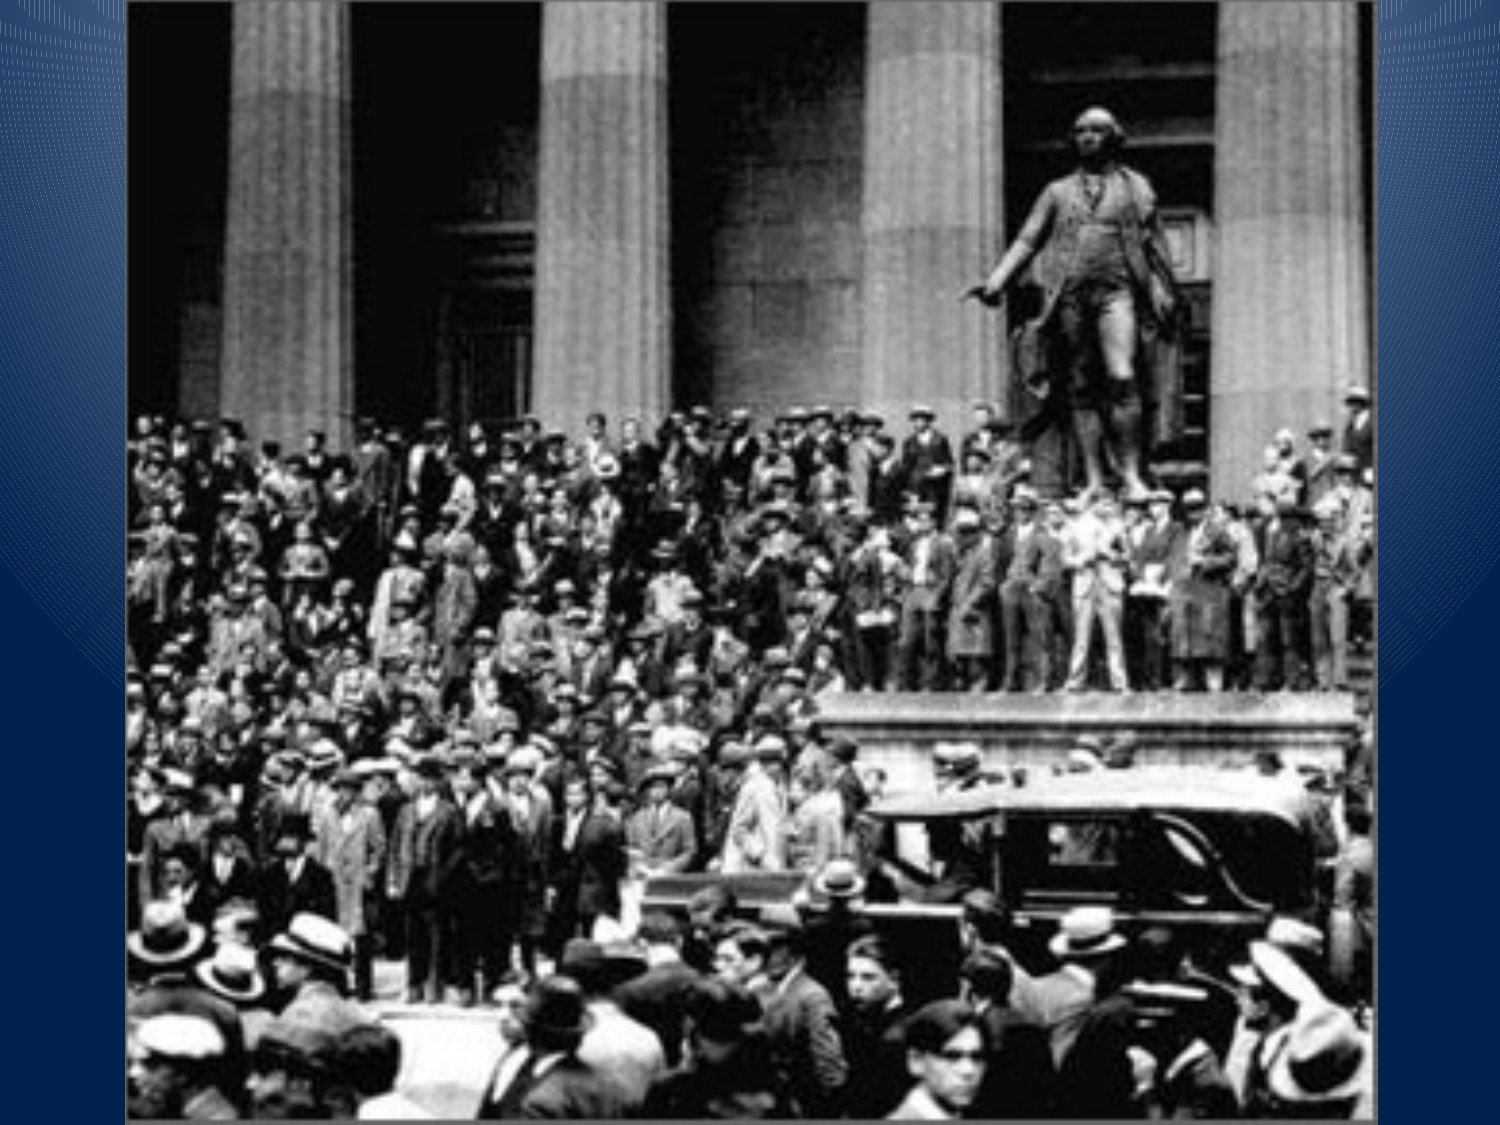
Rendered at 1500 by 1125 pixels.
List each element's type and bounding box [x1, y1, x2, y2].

picture [124, 0, 1378, 1125]
